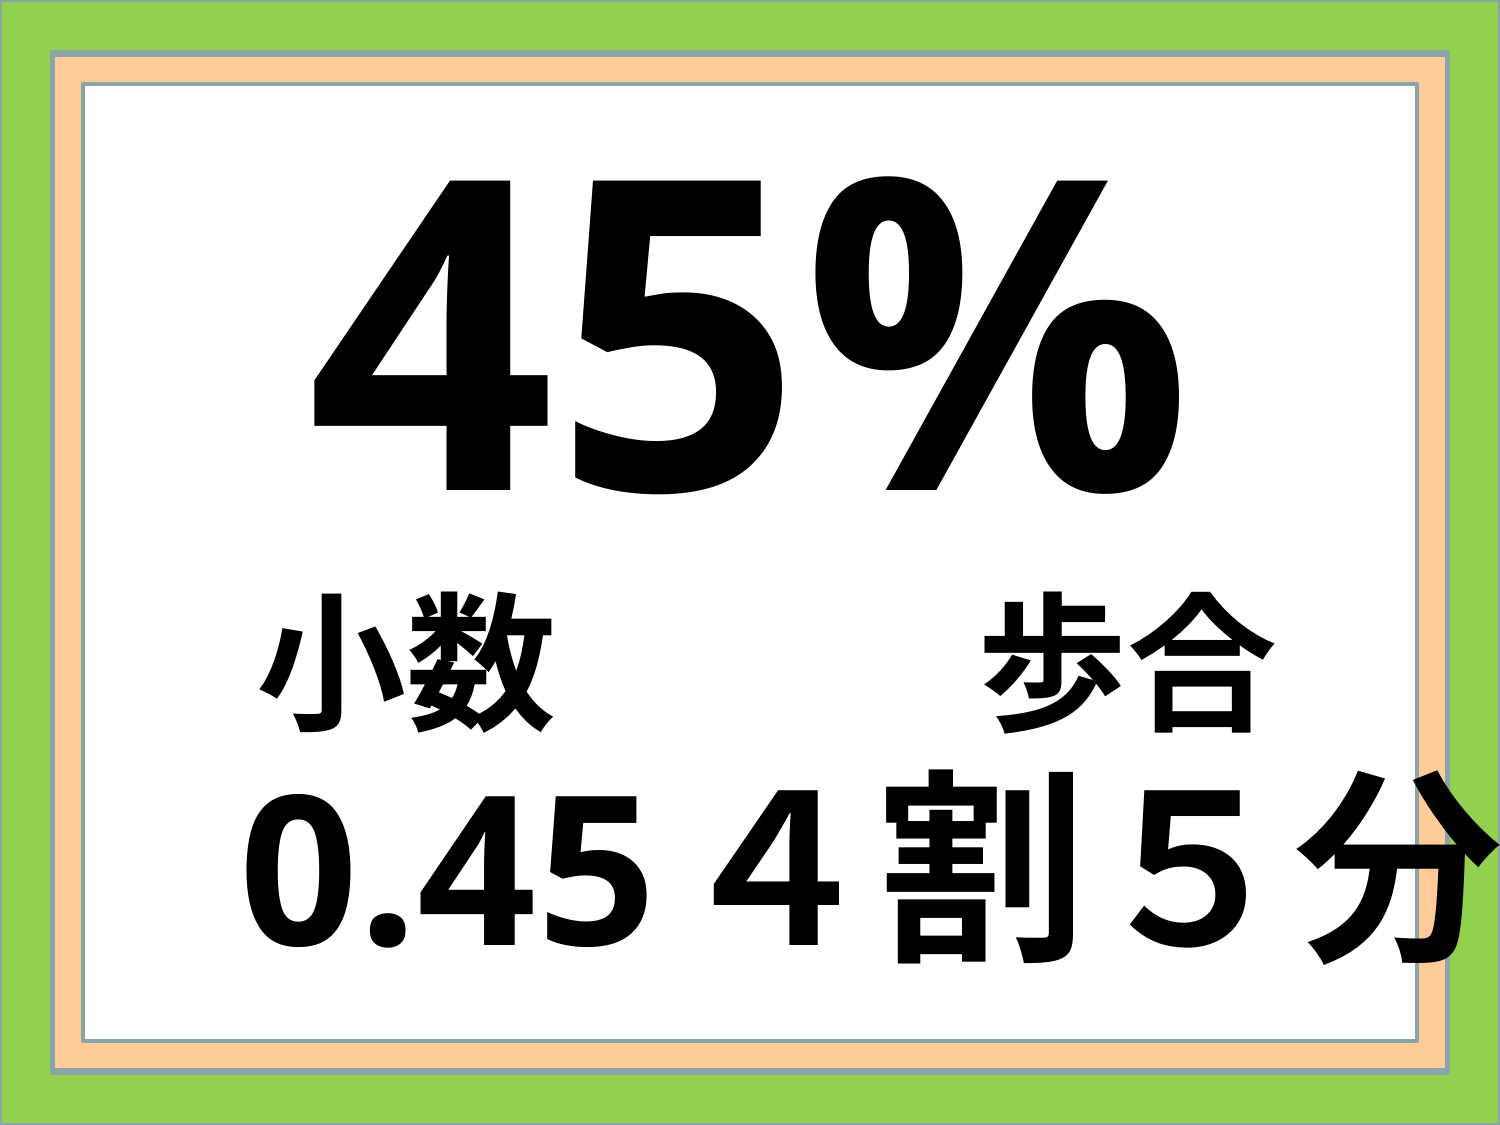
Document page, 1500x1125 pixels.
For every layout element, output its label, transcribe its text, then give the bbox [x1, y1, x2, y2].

text_box 小数 [146, 573, 667, 757]
text_box 歩合 [962, 573, 1500, 757]
text_box 0.45 [146, 716, 750, 994]
text_box ４割５分 [785, 716, 1388, 994]
text_box 45% [177, 89, 1323, 546]
